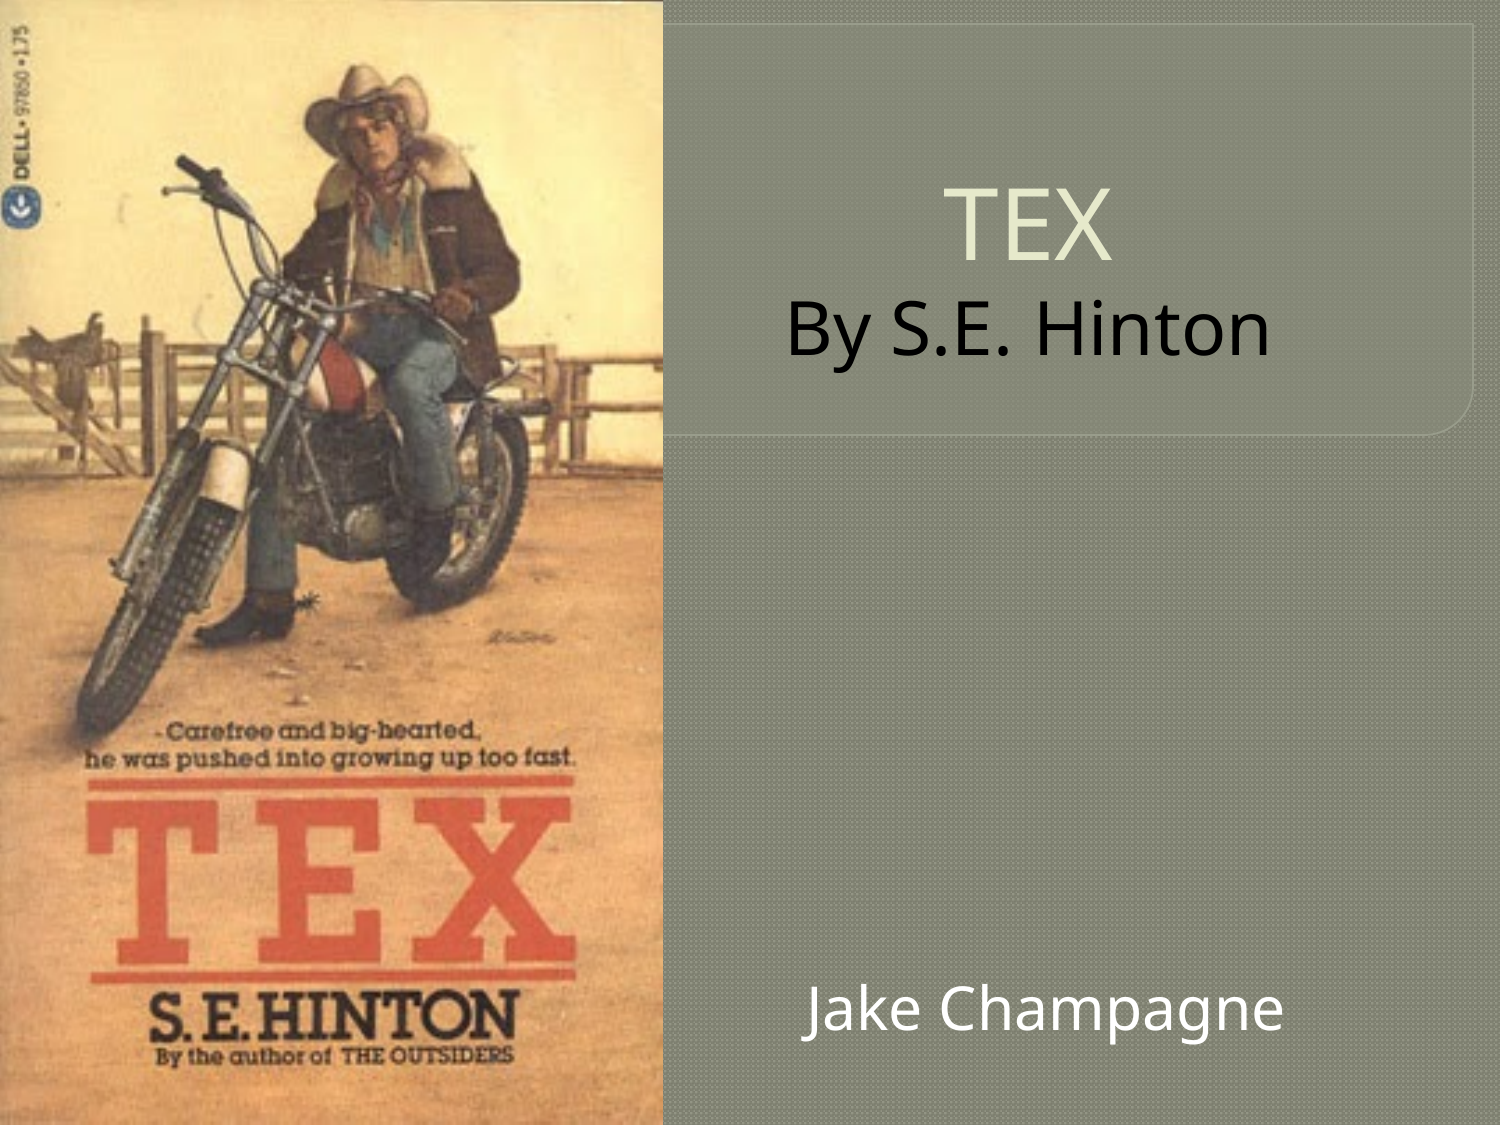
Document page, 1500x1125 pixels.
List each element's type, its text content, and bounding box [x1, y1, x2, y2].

subtitle Jake Champagne [787, 962, 1338, 1113]
picture [0, 0, 663, 1125]
title TEX By S.E. Hinton [687, 62, 1400, 738]
